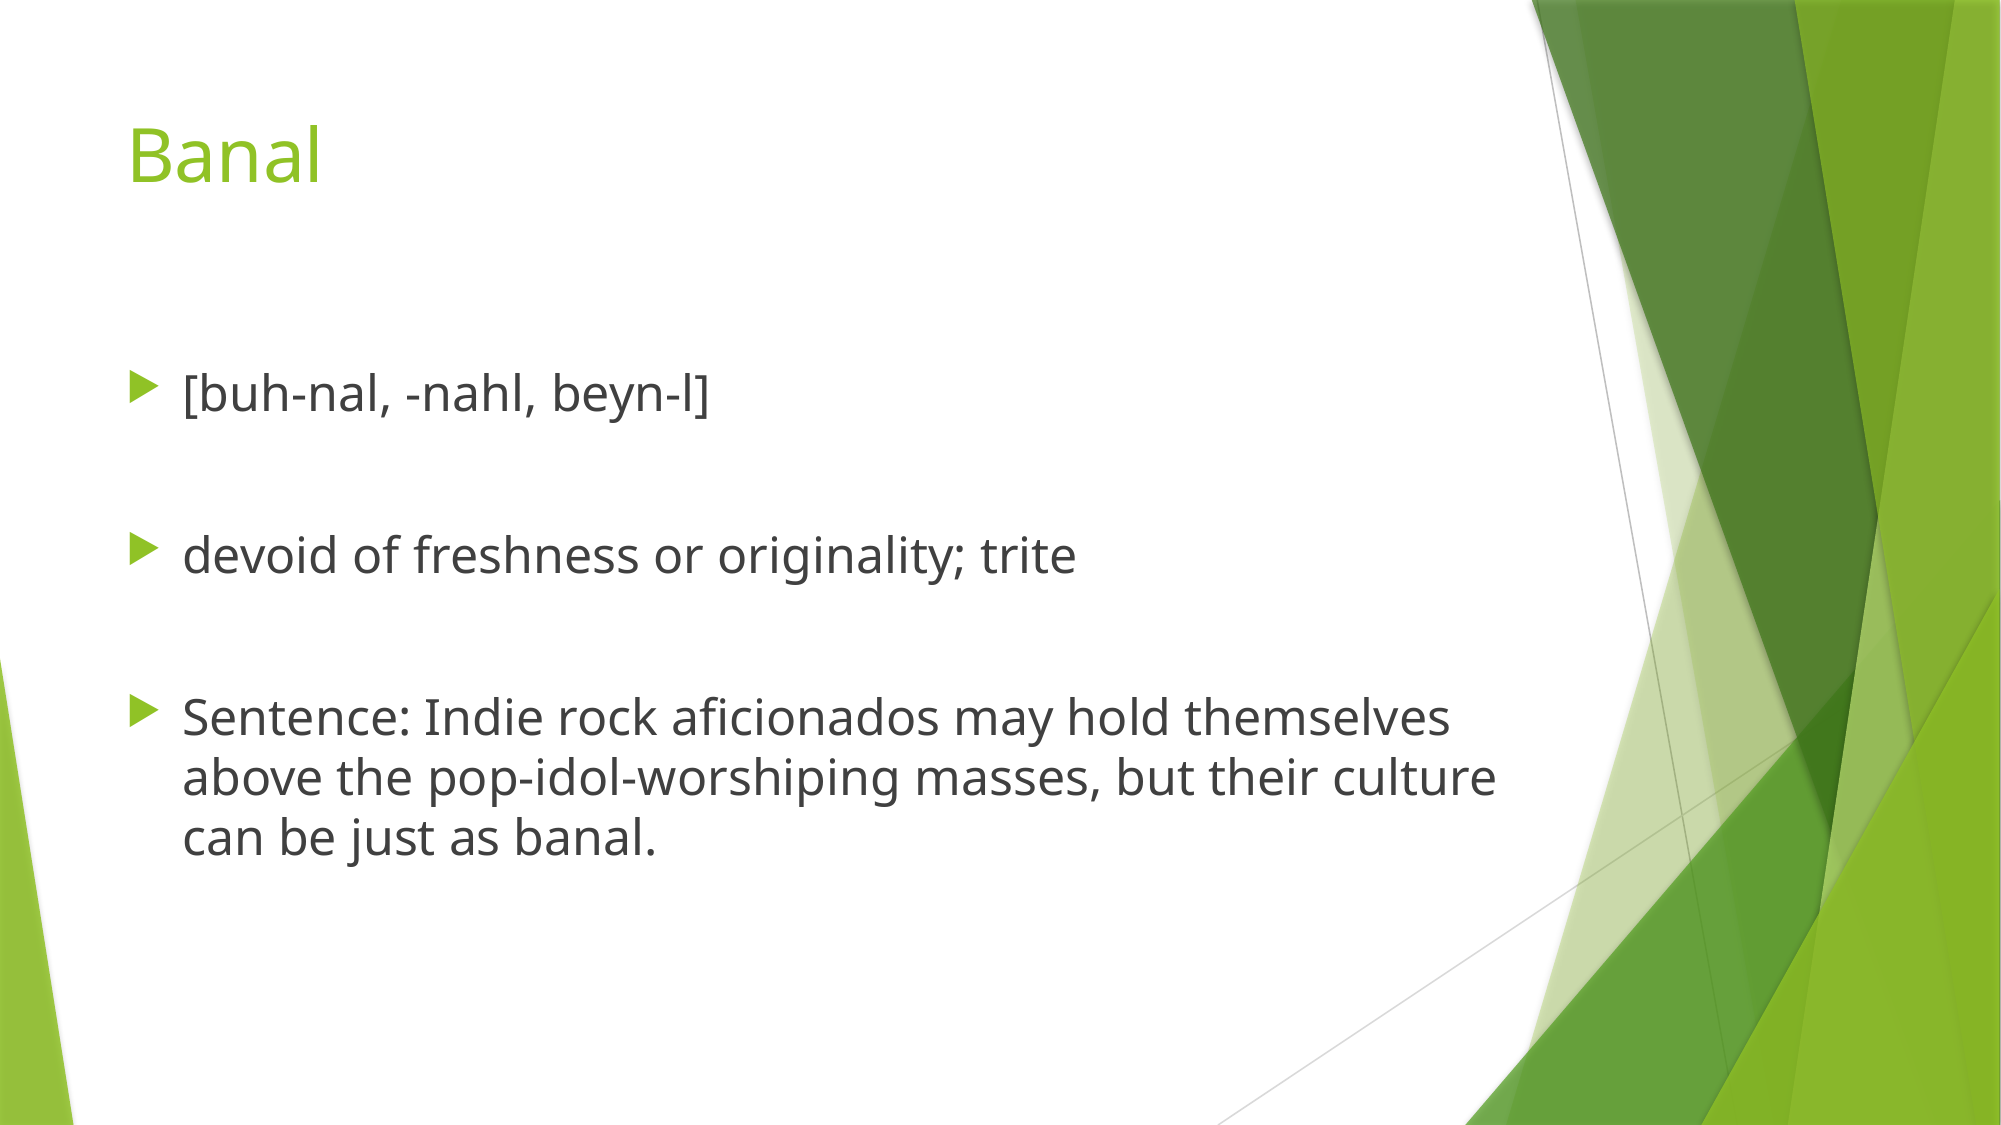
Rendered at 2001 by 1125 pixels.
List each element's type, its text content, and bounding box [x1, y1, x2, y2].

list [buh-nal, -nahl, beyn-l] devoid of freshness or originality; trite Sentence: Indie rock aficionados may hold themselves above the pop-idol-worshiping masses, but their culture can be just as banal. [111, 354, 1522, 992]
title Banal [111, 99, 1522, 317]
